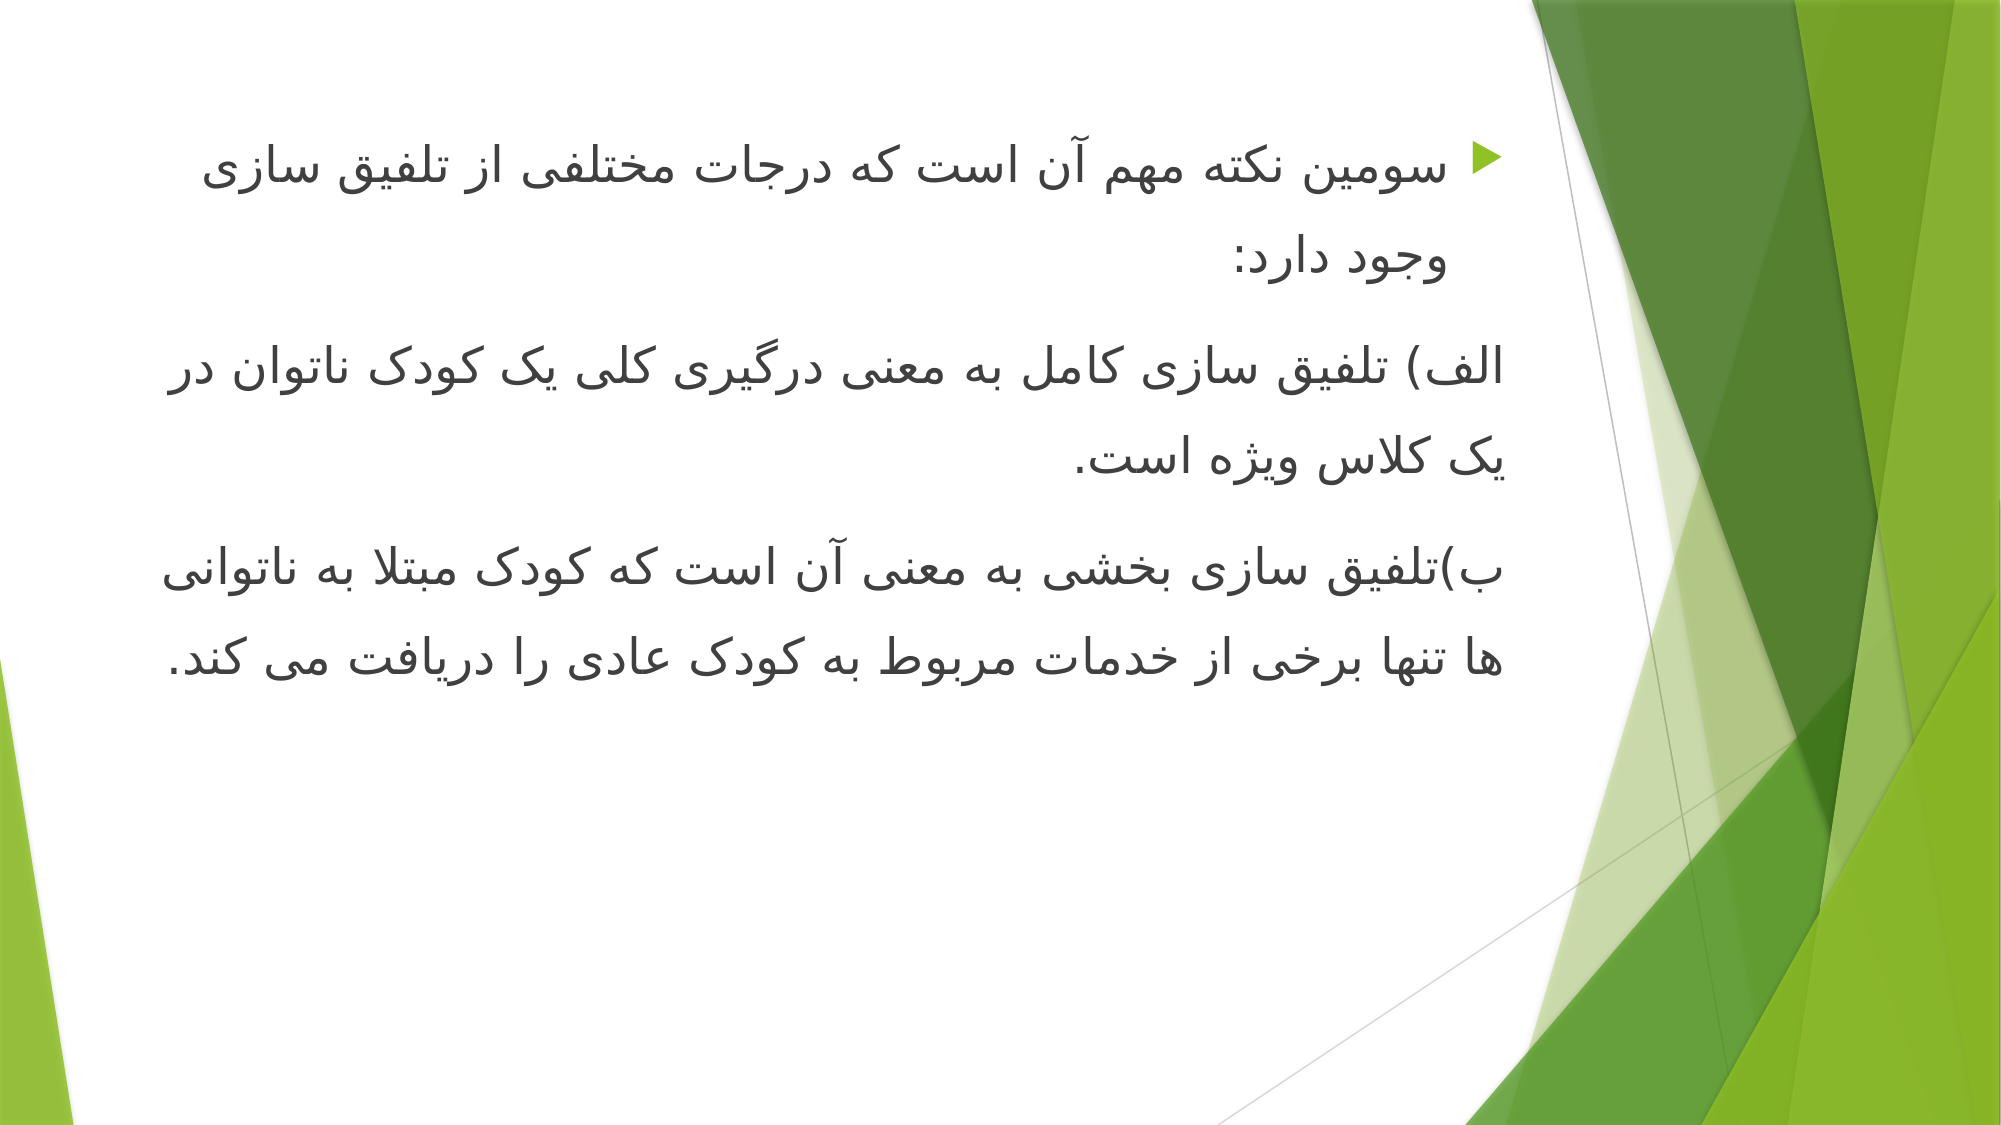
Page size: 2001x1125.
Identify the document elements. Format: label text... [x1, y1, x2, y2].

list سومین نکته مهم آن است که درجات مختلفی از تلفیق سازی وجود دارد: الف) تلفیق سازی کامل به معنی درگیری کلی یک کودک ناتوان در یک کلاس ویژه است. ب)تلفیق سازی بخشی به معنی آن است که کودک مبتلا به ناتوانی ها تنها برخی از خدمات مربوط به کودک عادی را دریافت می کند. [111, 95, 1522, 992]
